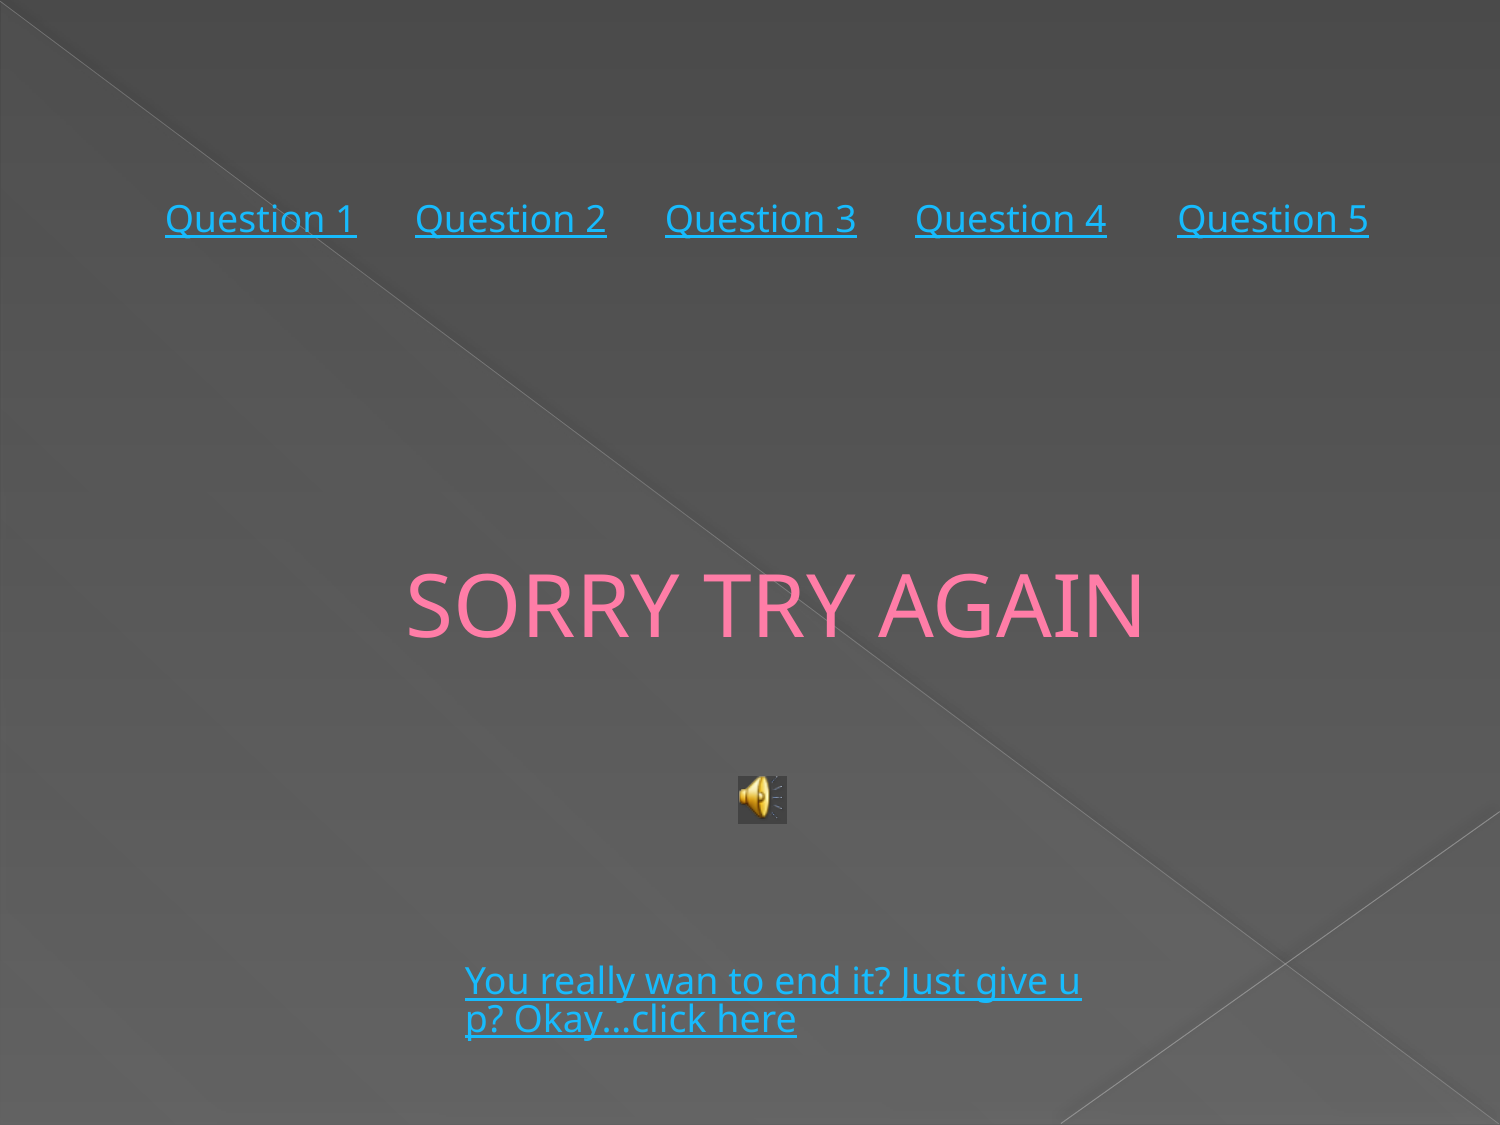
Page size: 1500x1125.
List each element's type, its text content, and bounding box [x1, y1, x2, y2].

text_box You really wan to end it? Just give up? Okay…click here [450, 949, 1100, 1016]
text_box Question 1 [150, 187, 399, 254]
text_box Question 2 [399, 187, 738, 254]
picture [737, 774, 788, 826]
text_box Question 4 [988, 187, 1162, 254]
text_box Question 5 [1162, 187, 1500, 254]
text_box Question 3 [738, 187, 988, 254]
title SORRY TRY AGAIN [62, 487, 1413, 717]
